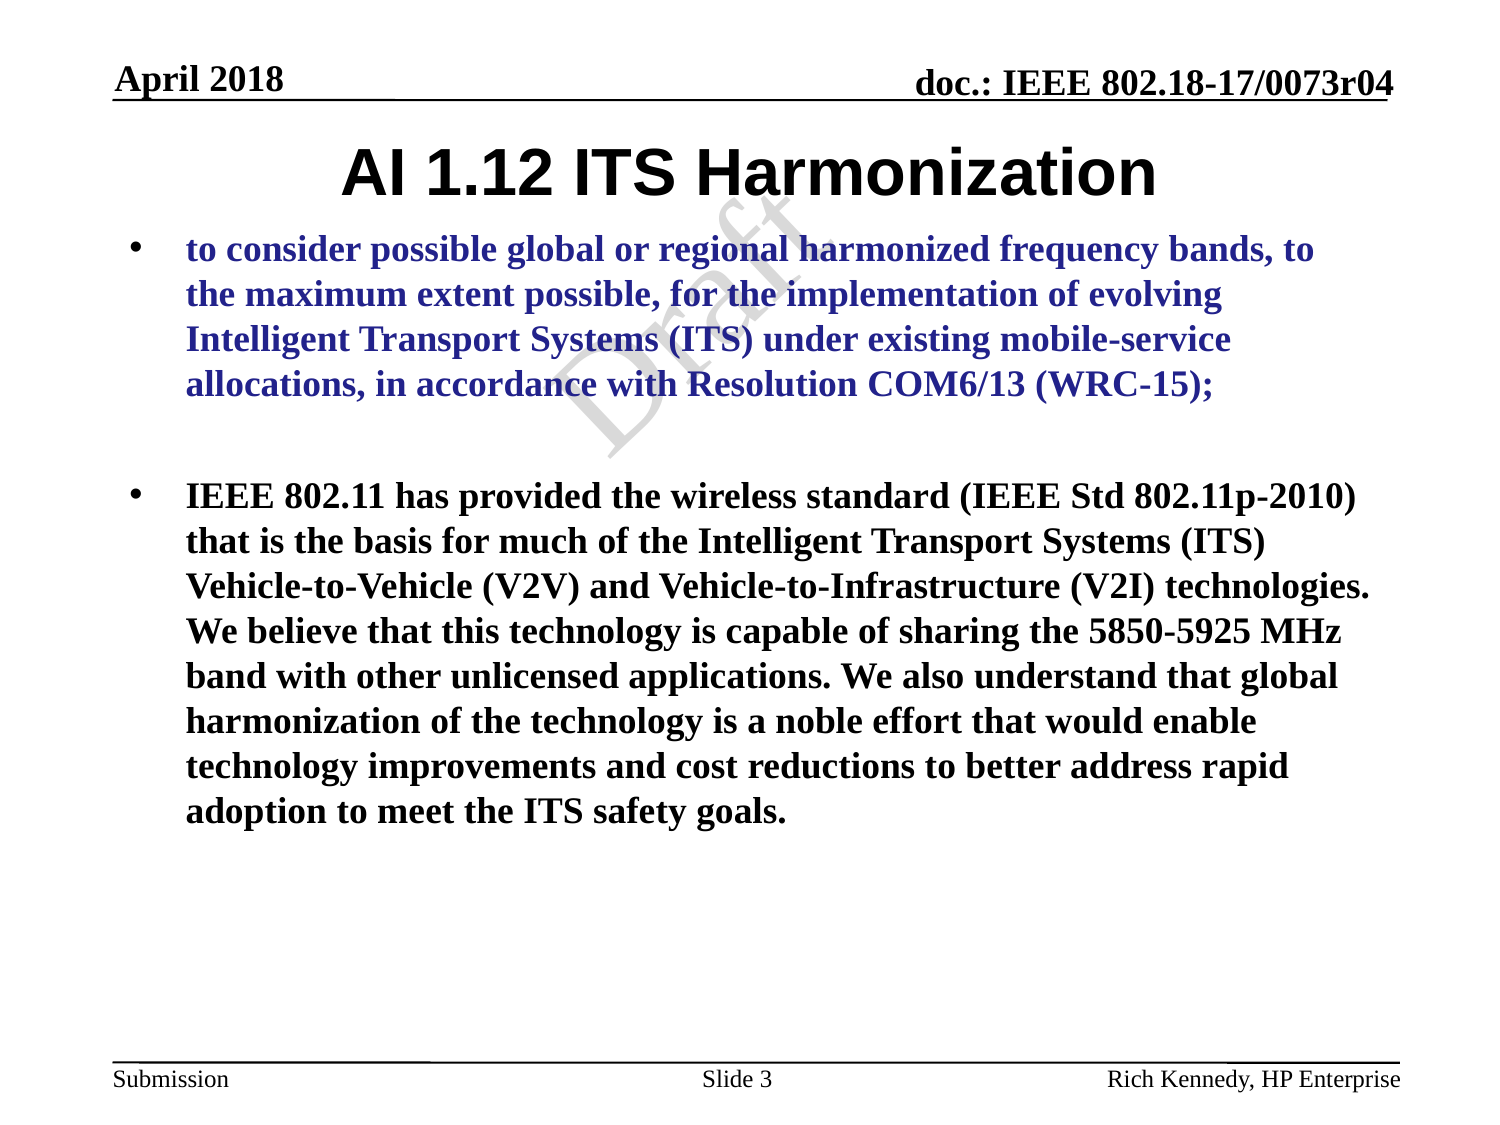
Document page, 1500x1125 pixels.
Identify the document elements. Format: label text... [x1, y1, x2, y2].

title AI 1.12 ITS Harmonization [112, 99, 1388, 238]
slide_number Slide 3 [674, 1061, 800, 1123]
list to consider possible global or regional harmonized frequency bands, to the maximum extent possible, for the implementation of evolving Intelligent Transport Systems (ITS) under existing mobile-service allocations, in accordance with Resolution COM6/13 (WRC-15); IEEE 802.11 has provided the wireless standard (IEEE Std 802.11p-2010) that is the basis for much of the Intelligent Transport Systems (ITS) Vehicle-to-Vehicle (V2V) and Vehicle-to-Infrastructure (V2I) technologies. We believe that this technology is capable of sharing the 5850-5925 MHz band with other unlicensed applications. We also understand that global harmonization of the technology is a noble effort that would enable technology improvements and cost reductions to better address rapid adoption to meet the ITS safety goals. [114, 216, 1390, 925]
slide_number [114, 54, 423, 100]
footer Rich Kennedy, HP Enterprise [878, 1061, 1402, 1093]
